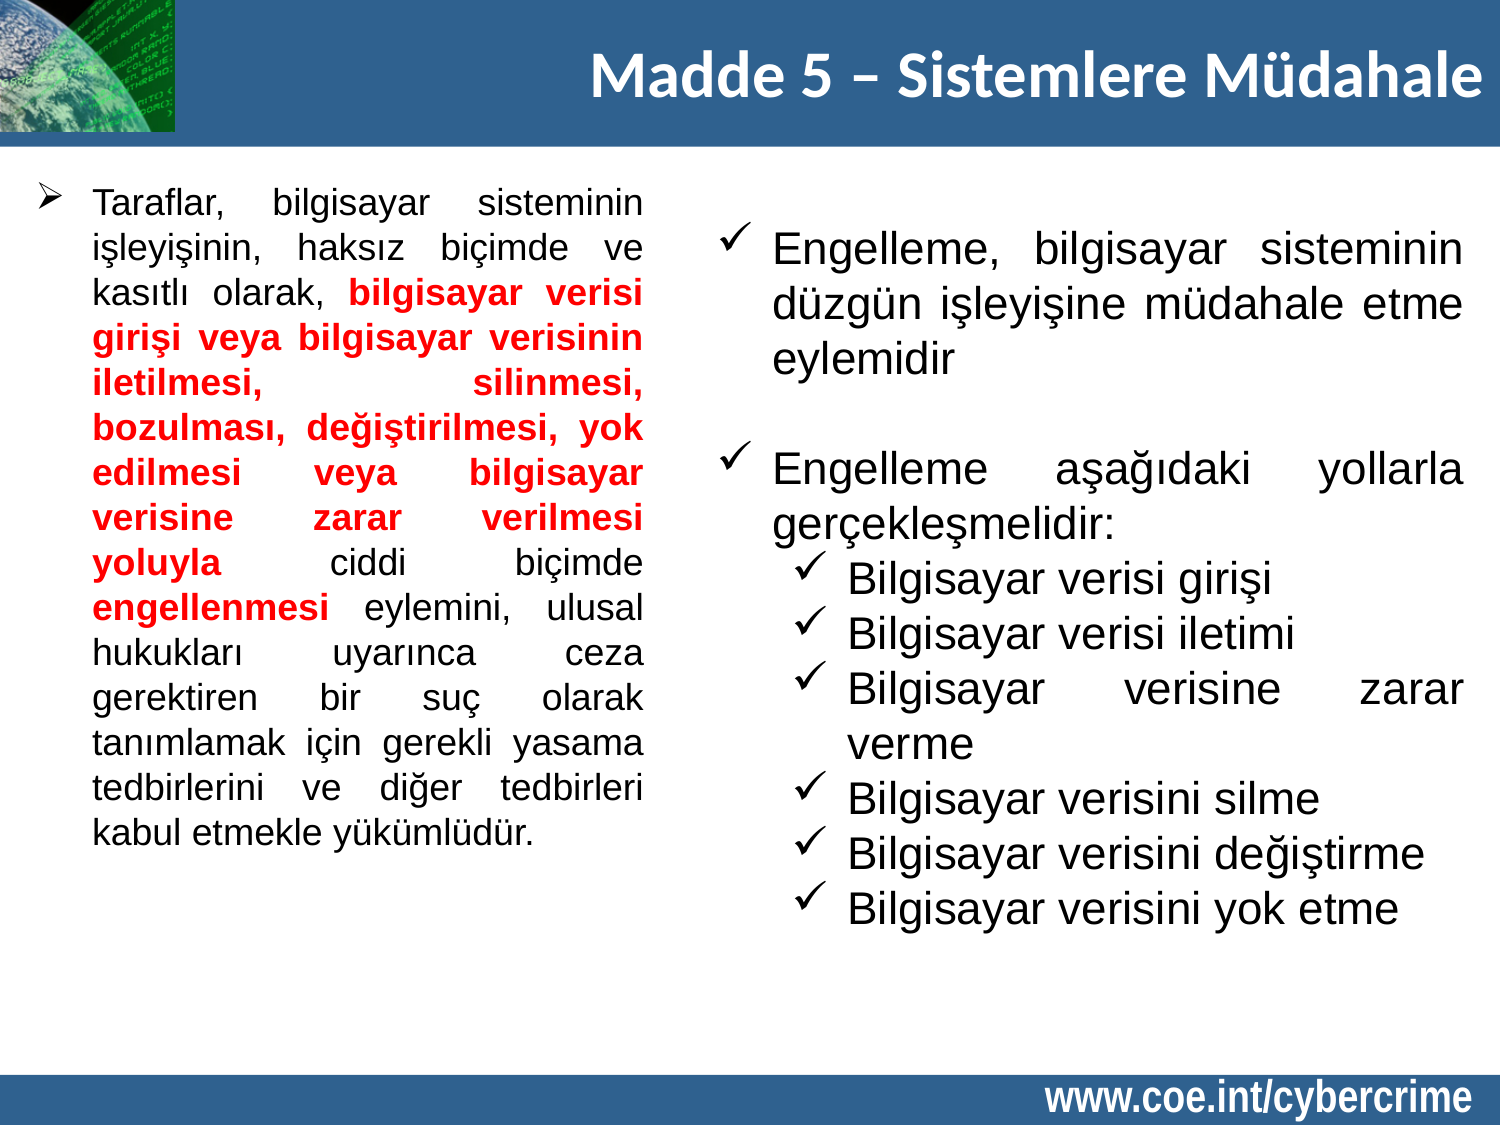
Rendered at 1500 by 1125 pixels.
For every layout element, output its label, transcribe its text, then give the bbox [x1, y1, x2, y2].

text_box Madde 5 – Sistemlere Müdahale [0, 0, 1500, 149]
picture [0, 0, 175, 132]
text_box Engelleme, bilgisayar sisteminin düzgün işleyişine müdahale etme eylemidir Engelleme aşağıdaki yollarla gerçekleşmelidir: Bilgisayar verisi girişi Bilgisayar verisi iletimi Bilgisayar verisine zarar verme Bilgisayar verisini silme Bilgisayar verisini değiştirme Bilgisayar verisini yok etme [701, 211, 1480, 941]
text_box www.coe.int/cybercrime [1030, 1059, 1500, 1125]
text_box Taraflar, bilgisayar sisteminin işleyişinin, haksız biçimde ve kasıtlı olarak, bilgisayar verisi girişi veya bilgisayar verisinin iletilmesi, silinmesi, bozulması, değiştirilmesi, yok edilmesi veya bilgisayar verisine zarar verilmesi yoluyla ciddi biçimde engellenmesi eylemini, ulusal hukukları uyarınca ceza gerektiren bir suç olarak tanımlamak için gerekli yasama tedbirlerini ve diğer tedbirleri kabul etmekle yükümlüdür. [20, 170, 659, 906]
text_box [0, 1073, 1030, 1125]
